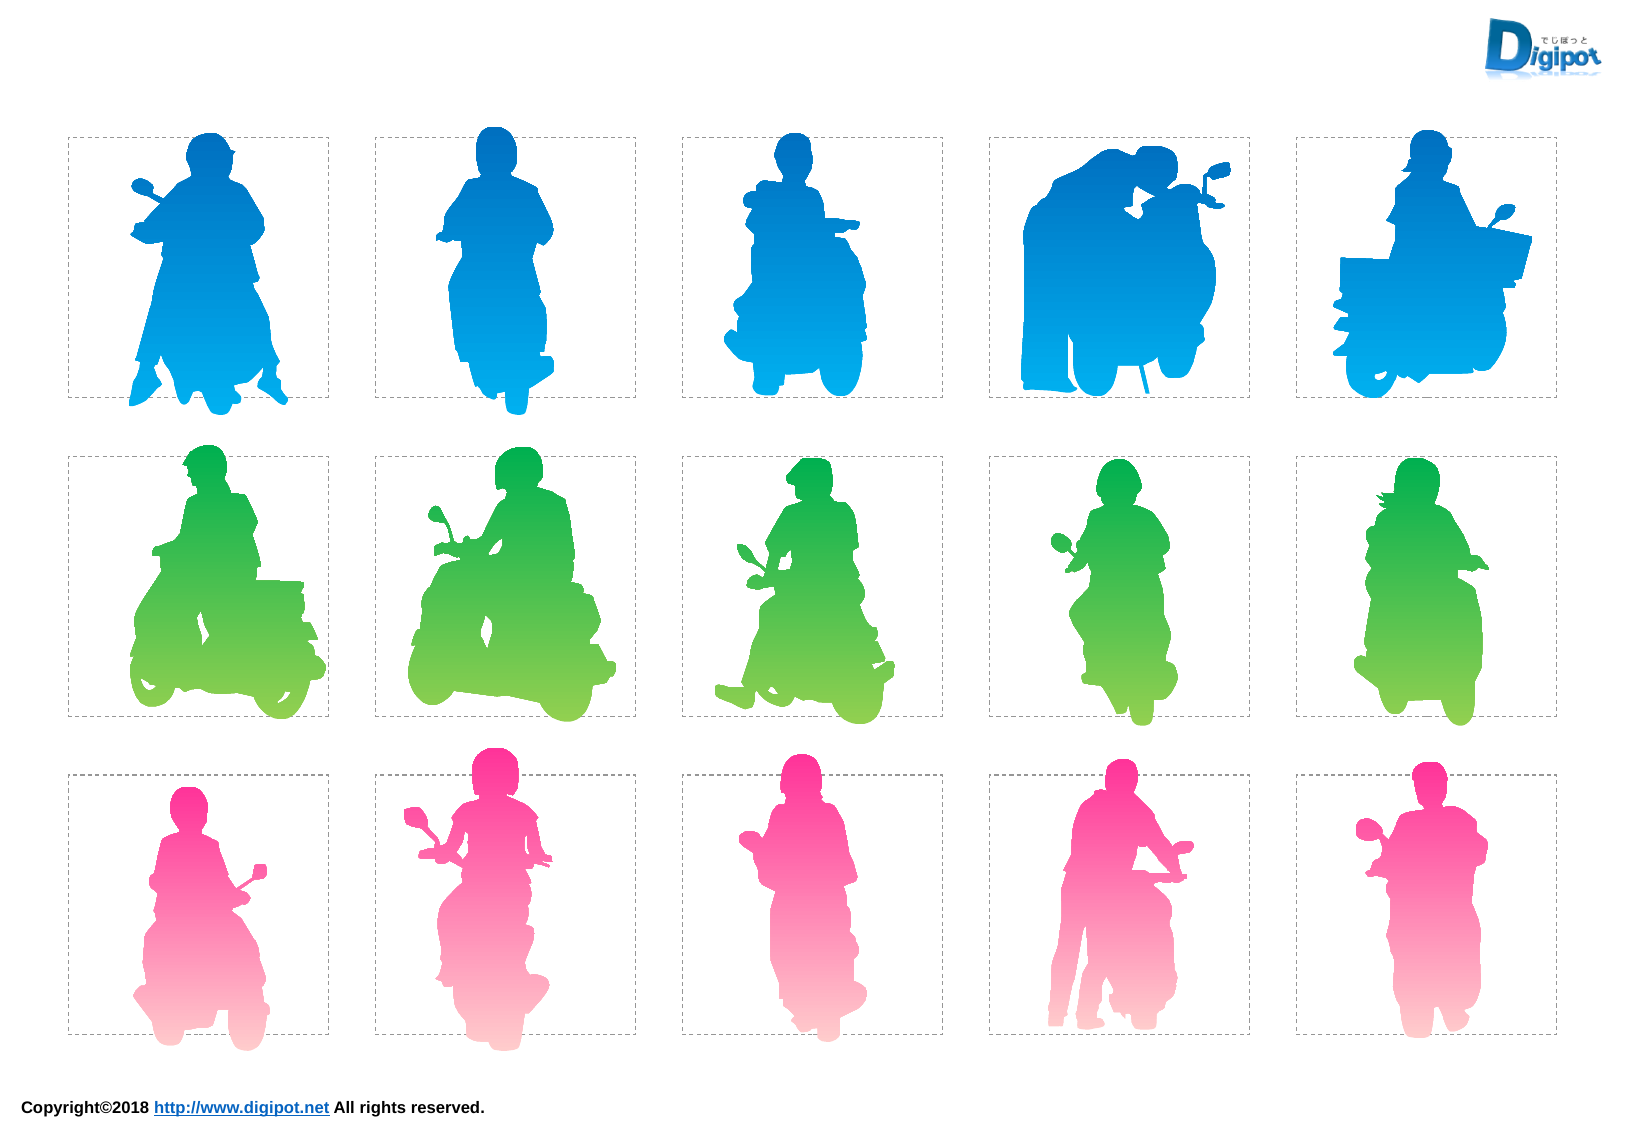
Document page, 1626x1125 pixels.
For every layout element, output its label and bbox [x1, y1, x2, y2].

text_box [1332, 130, 1533, 399]
text_box [408, 447, 617, 722]
text_box [435, 126, 554, 415]
text_box [714, 457, 895, 725]
text_box [130, 445, 327, 720]
text_box [1355, 761, 1488, 1039]
text_box [1354, 457, 1490, 726]
text_box [1047, 759, 1194, 1030]
text_box [1051, 459, 1178, 726]
text_box [1020, 145, 1231, 397]
text_box [403, 747, 553, 1051]
text_box [738, 754, 868, 1042]
text_box [723, 133, 868, 397]
picture [1485, 18, 1602, 82]
text_box [128, 133, 289, 415]
text_box [133, 786, 270, 1051]
